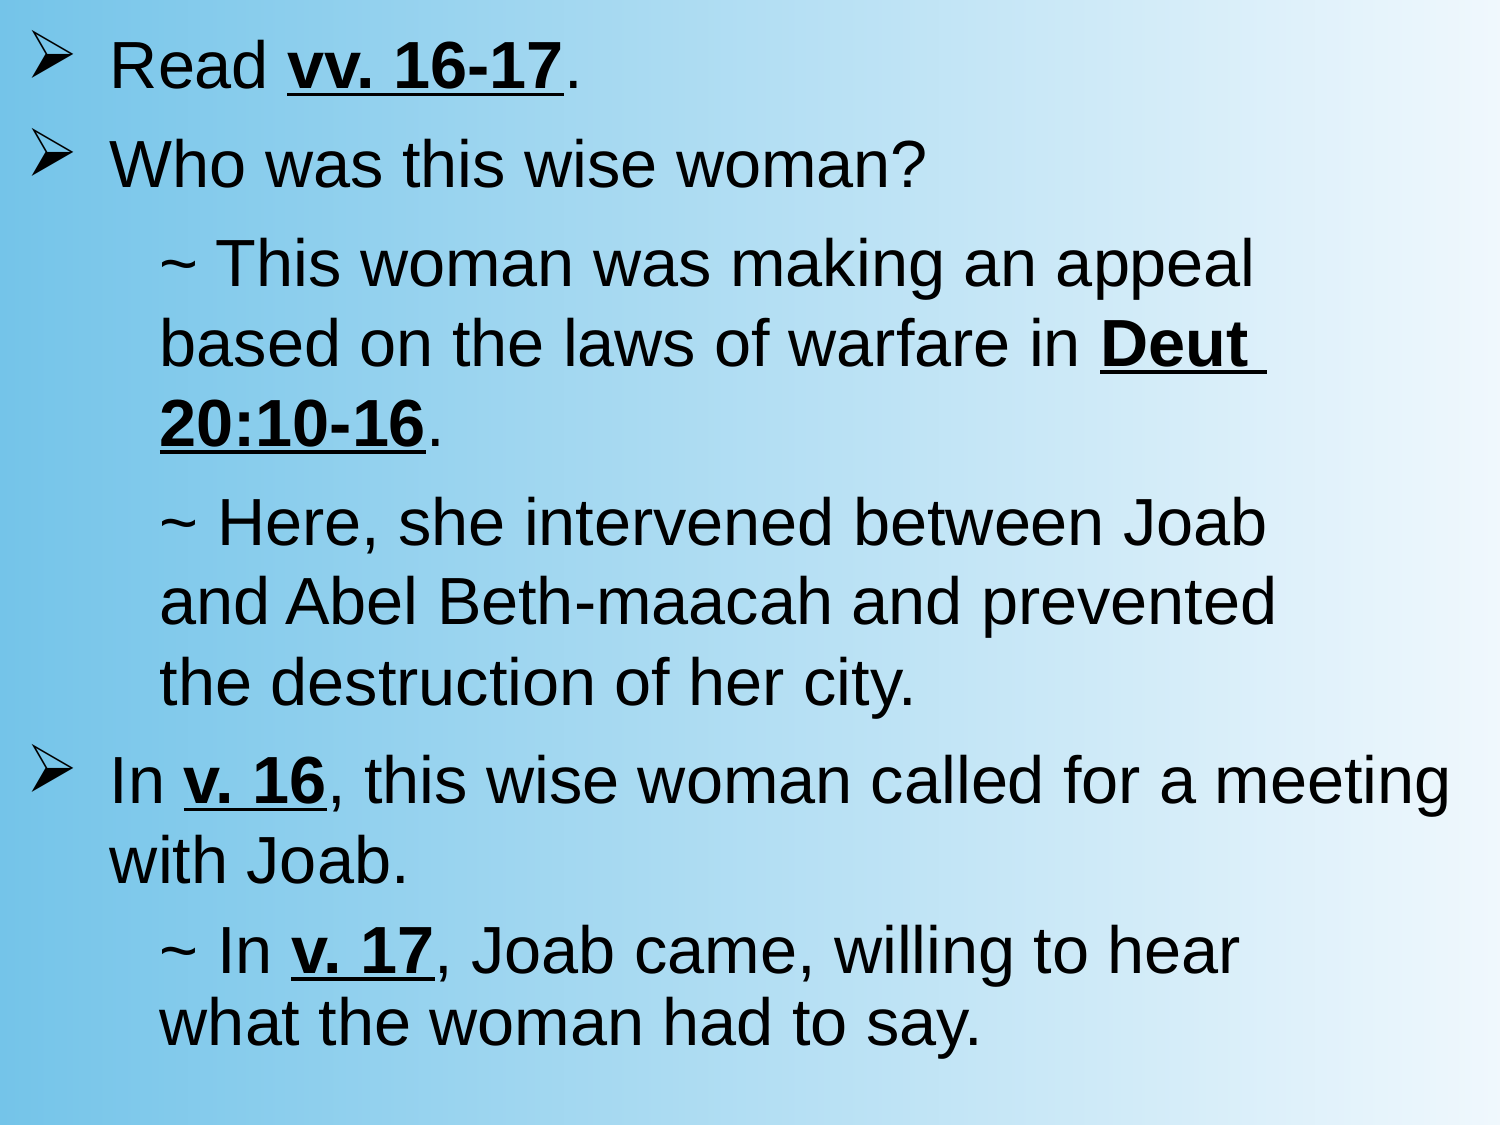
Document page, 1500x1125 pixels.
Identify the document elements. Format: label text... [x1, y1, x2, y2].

subtitle Read vv. 16-17. Who was this wise woman? ~ This woman was making an appeal based on the laws of warfare in Deut 20:10-16. ~ Here, she intervened between Joab and Abel Beth-maacah and prevented the destruction of her city. In v. 16, this wise woman called for a meeting with Joab. ~ In v. 17, Joab came, willing to hear what the woman had to say. [11, 14, 1486, 1106]
